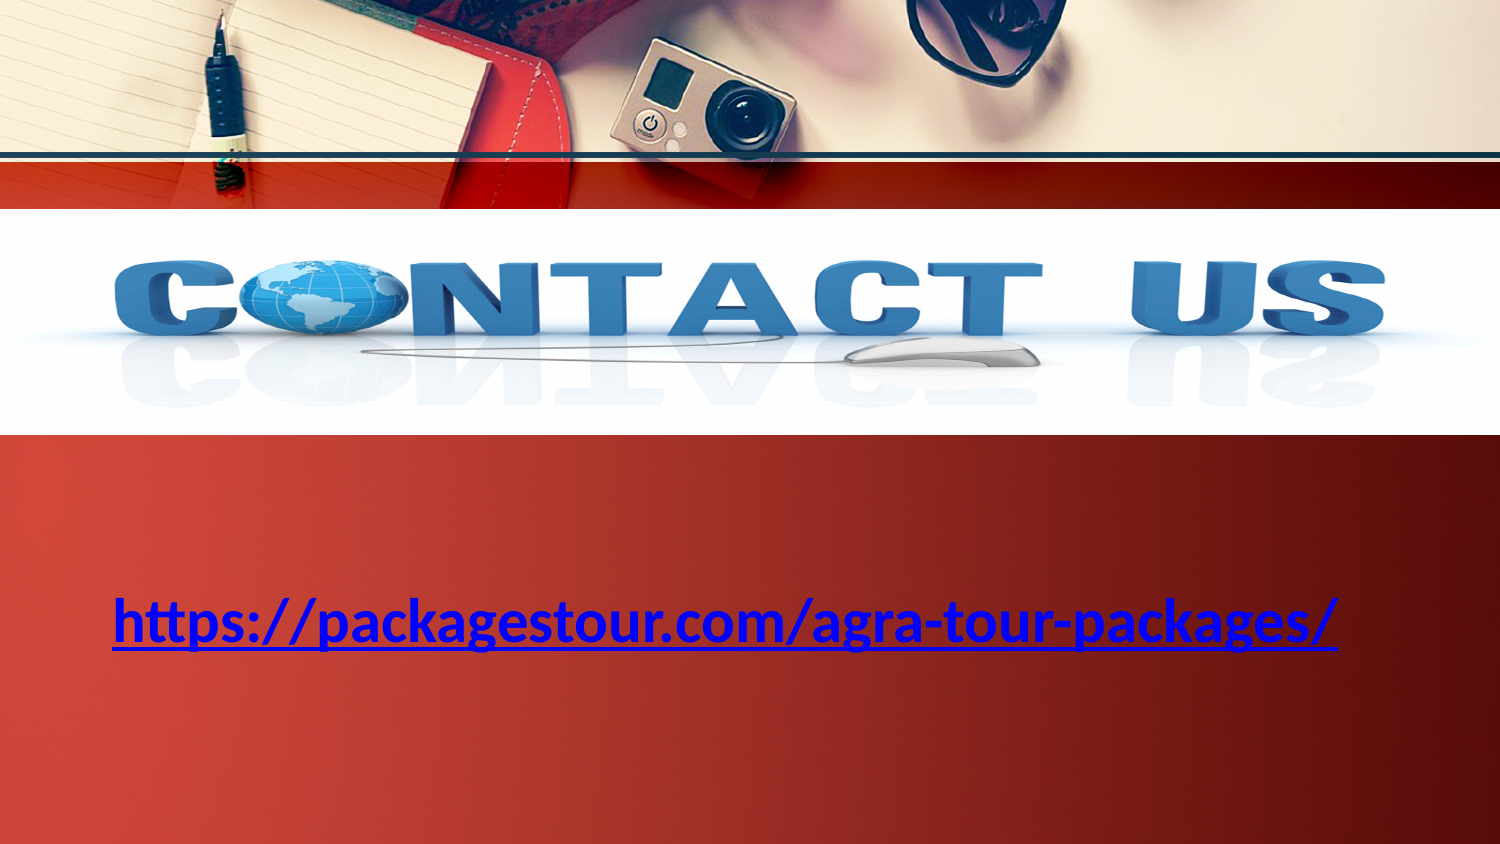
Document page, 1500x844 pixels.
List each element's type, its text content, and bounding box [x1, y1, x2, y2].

picture [0, 0, 1500, 844]
list https://packagestour.com/agra-tour-packages/ [88, 571, 1363, 697]
